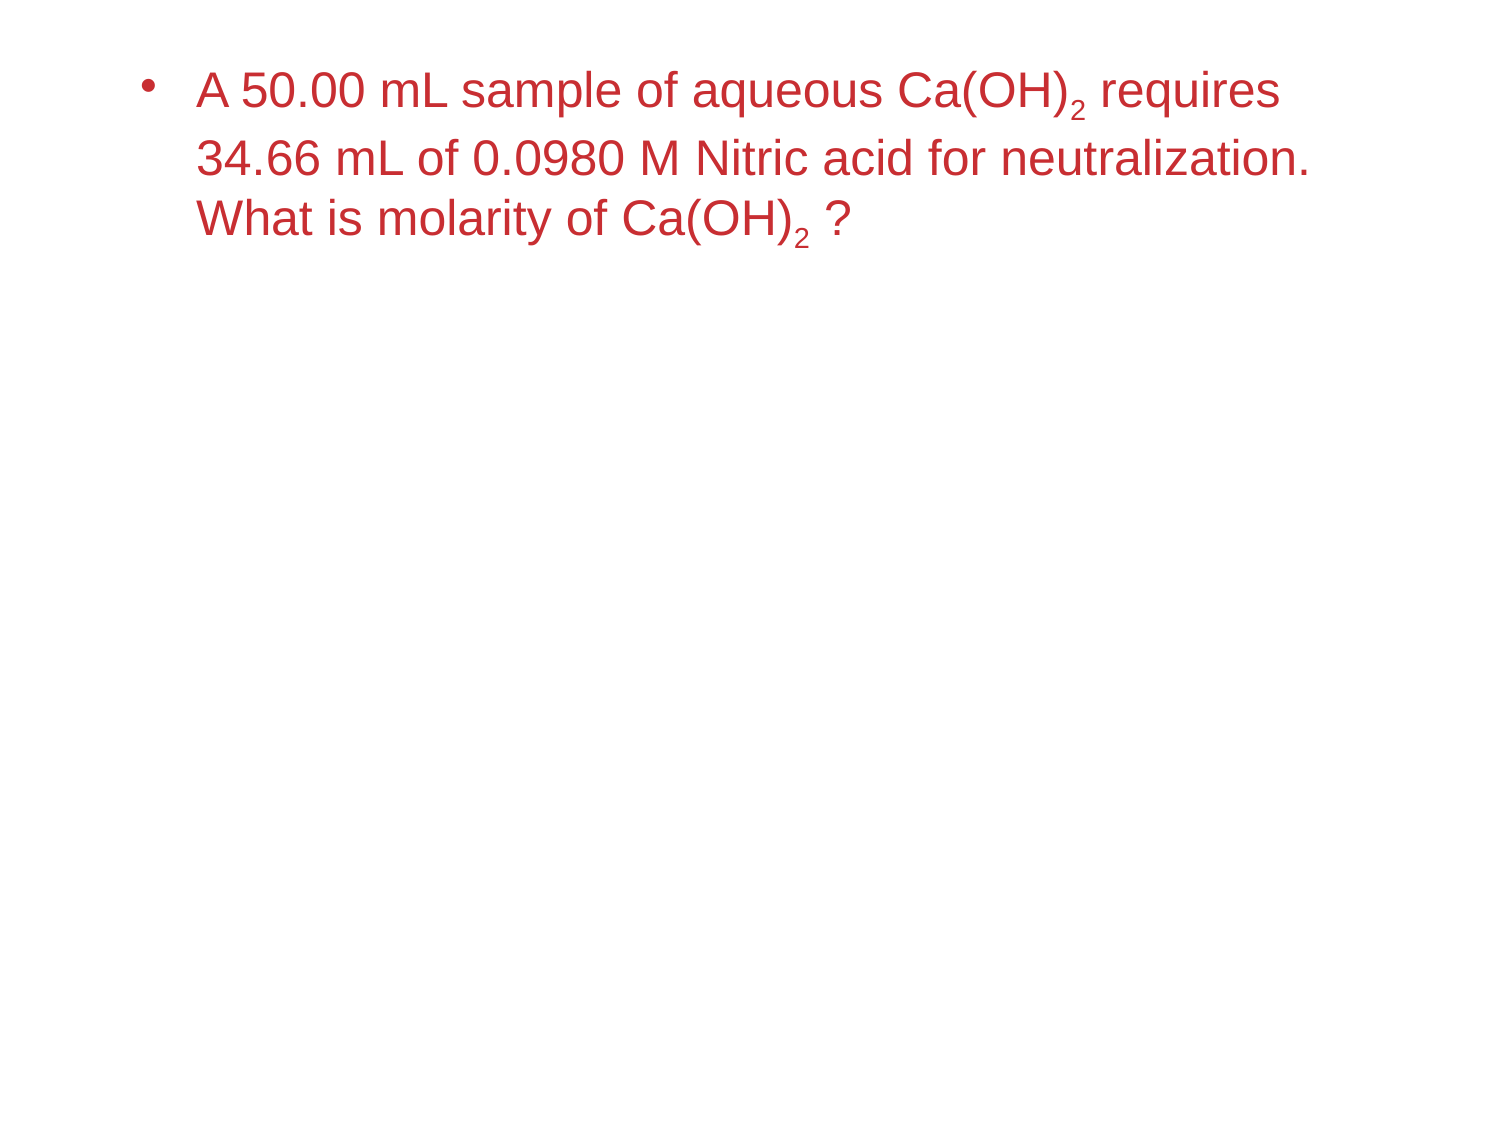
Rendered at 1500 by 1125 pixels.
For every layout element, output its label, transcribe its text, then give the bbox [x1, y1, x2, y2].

list A 50.00 mL sample of aqueous Ca(OH)2 requires 34.66 mL of 0.0980 M Nitric acid for neutralization. What is molarity of Ca(OH)2 ? [124, 49, 1401, 726]
